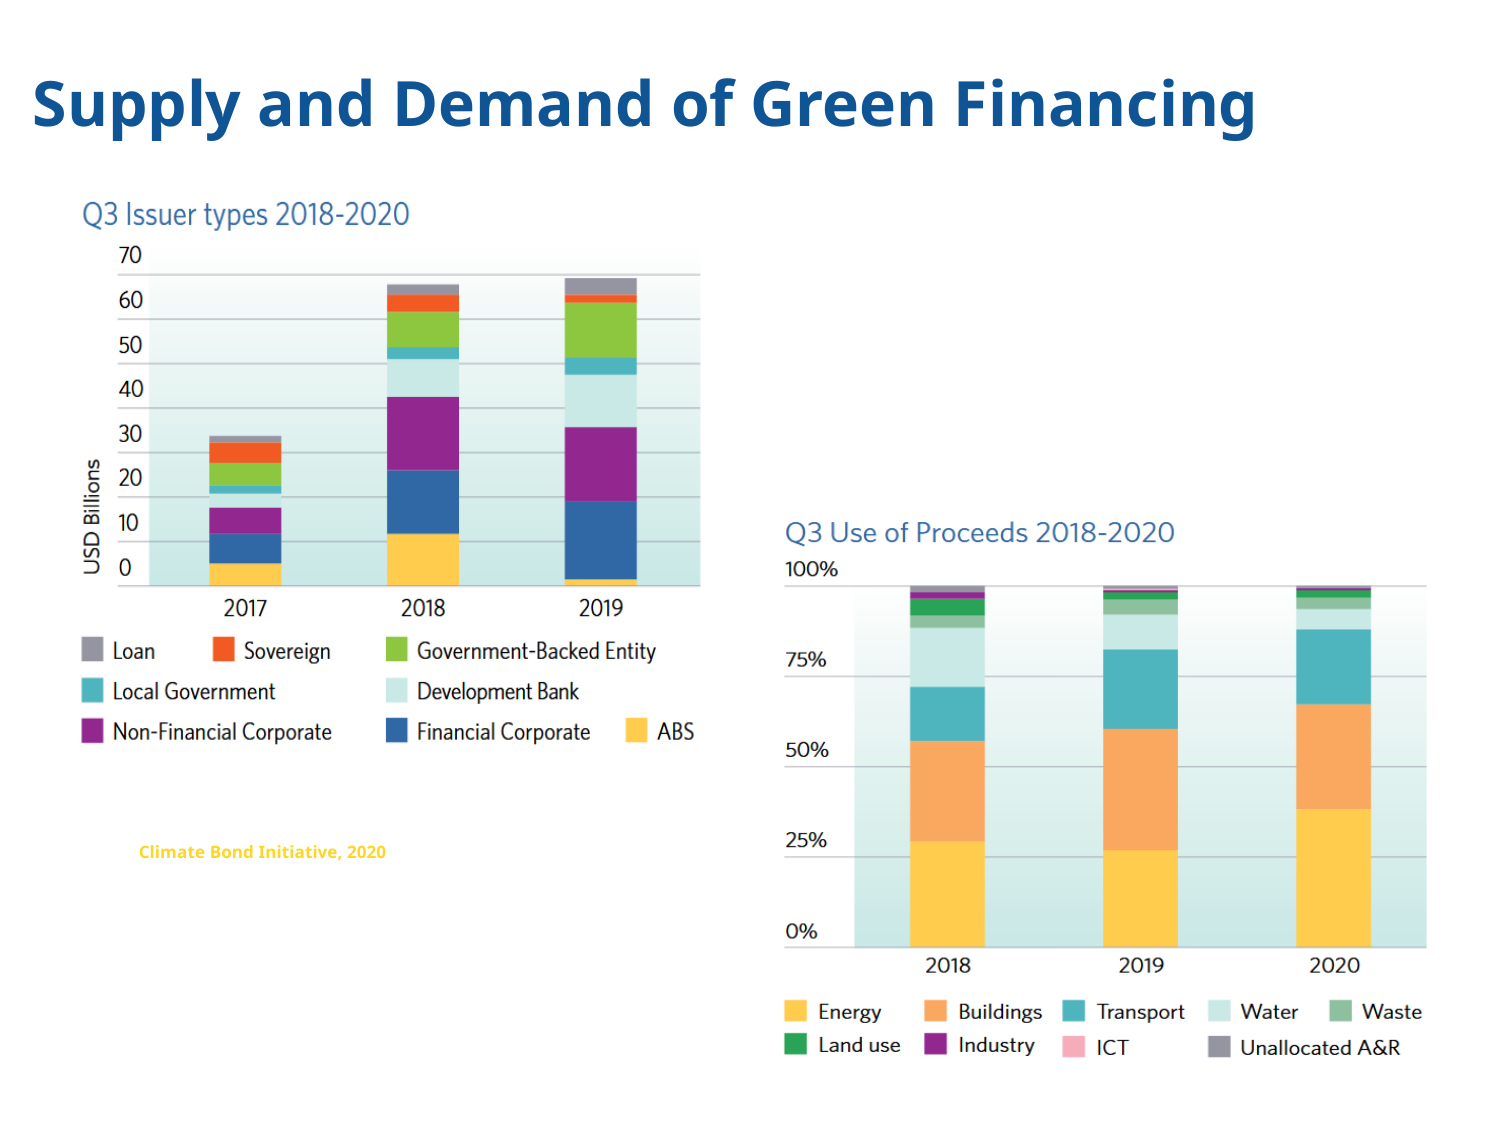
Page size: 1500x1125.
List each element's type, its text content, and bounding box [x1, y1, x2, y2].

picture [52, 172, 1453, 1079]
title Supply and Demand of Green Financing [17, 54, 1459, 150]
text_box Climate Bond Initiative, 2020 [123, 834, 720, 870]
